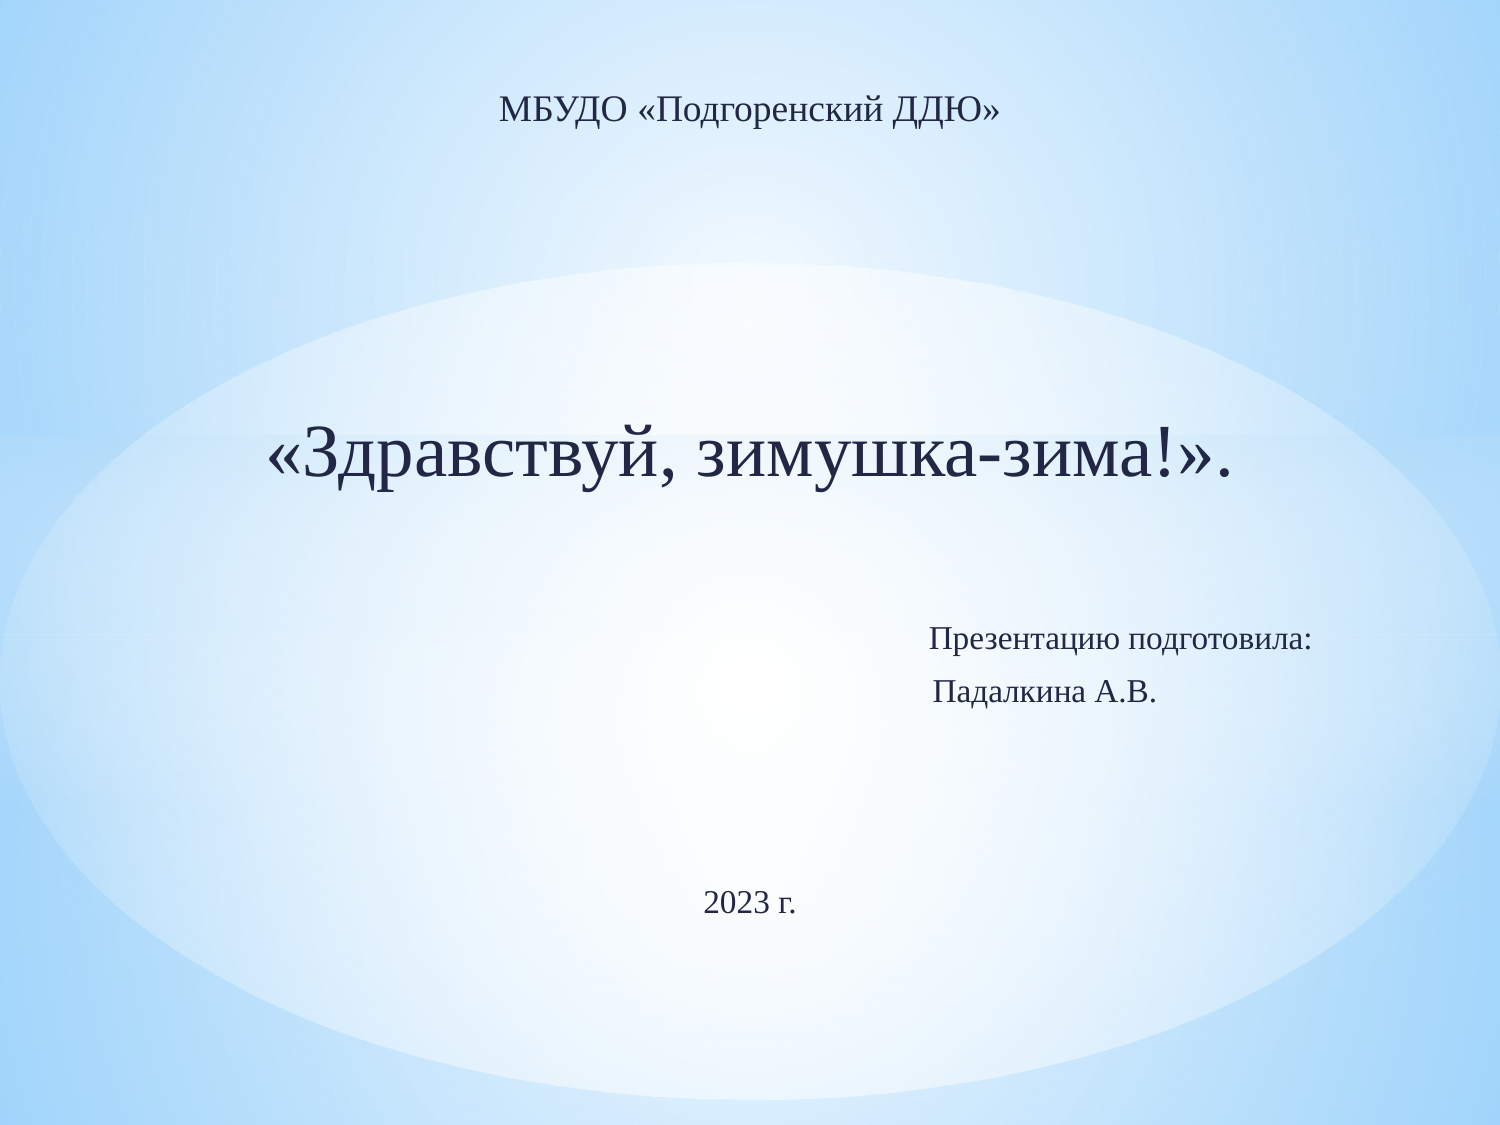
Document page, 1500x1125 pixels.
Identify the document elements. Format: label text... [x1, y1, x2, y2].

subtitle МБУДО «Подгоренский ДДЮ» «Здравствуй, зимушка-зима!». Презентацию подготовила: Падалкина А.В. 2023 г. [17, 7, 1483, 1118]
